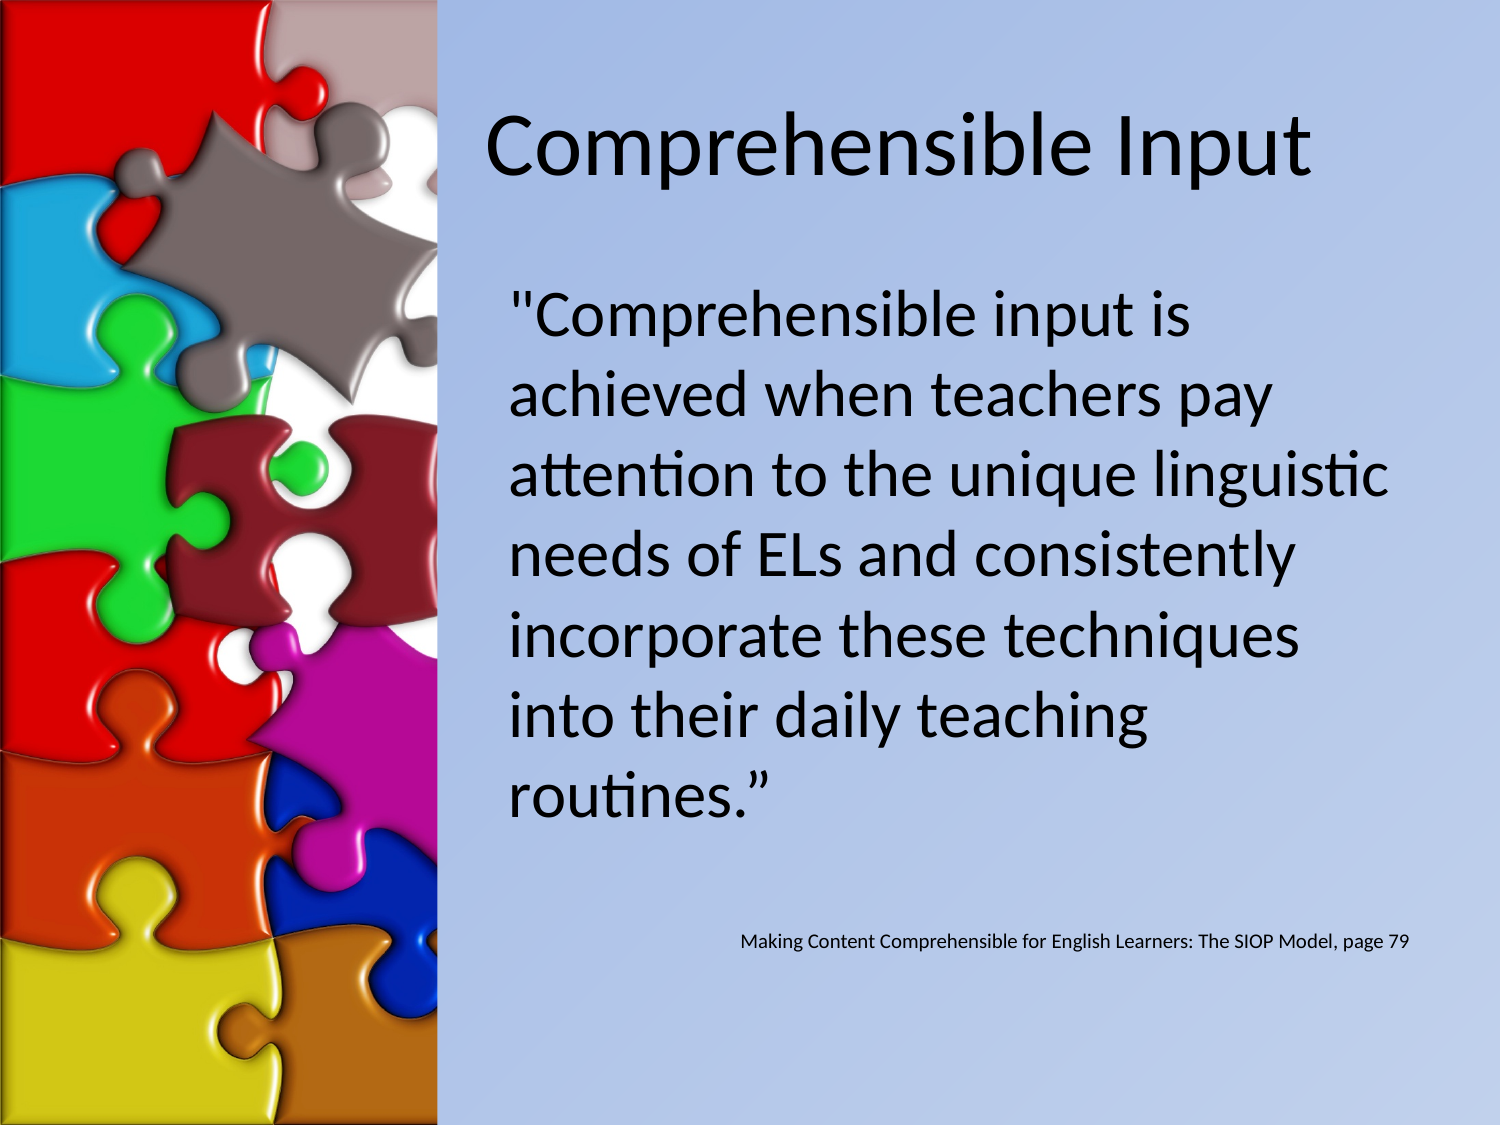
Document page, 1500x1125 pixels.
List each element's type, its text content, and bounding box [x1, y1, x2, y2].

picture [0, 0, 438, 1125]
list "Comprehensible input is achieved when teachers pay attention to the unique linguistic needs of ELs and consistently incorporate these techniques into their daily teaching routines.” Making Content Comprehensible for English Learners: The SIOP Model, page 79 [437, 262, 1425, 1005]
title Comprehensible Input [375, 45, 1425, 233]
